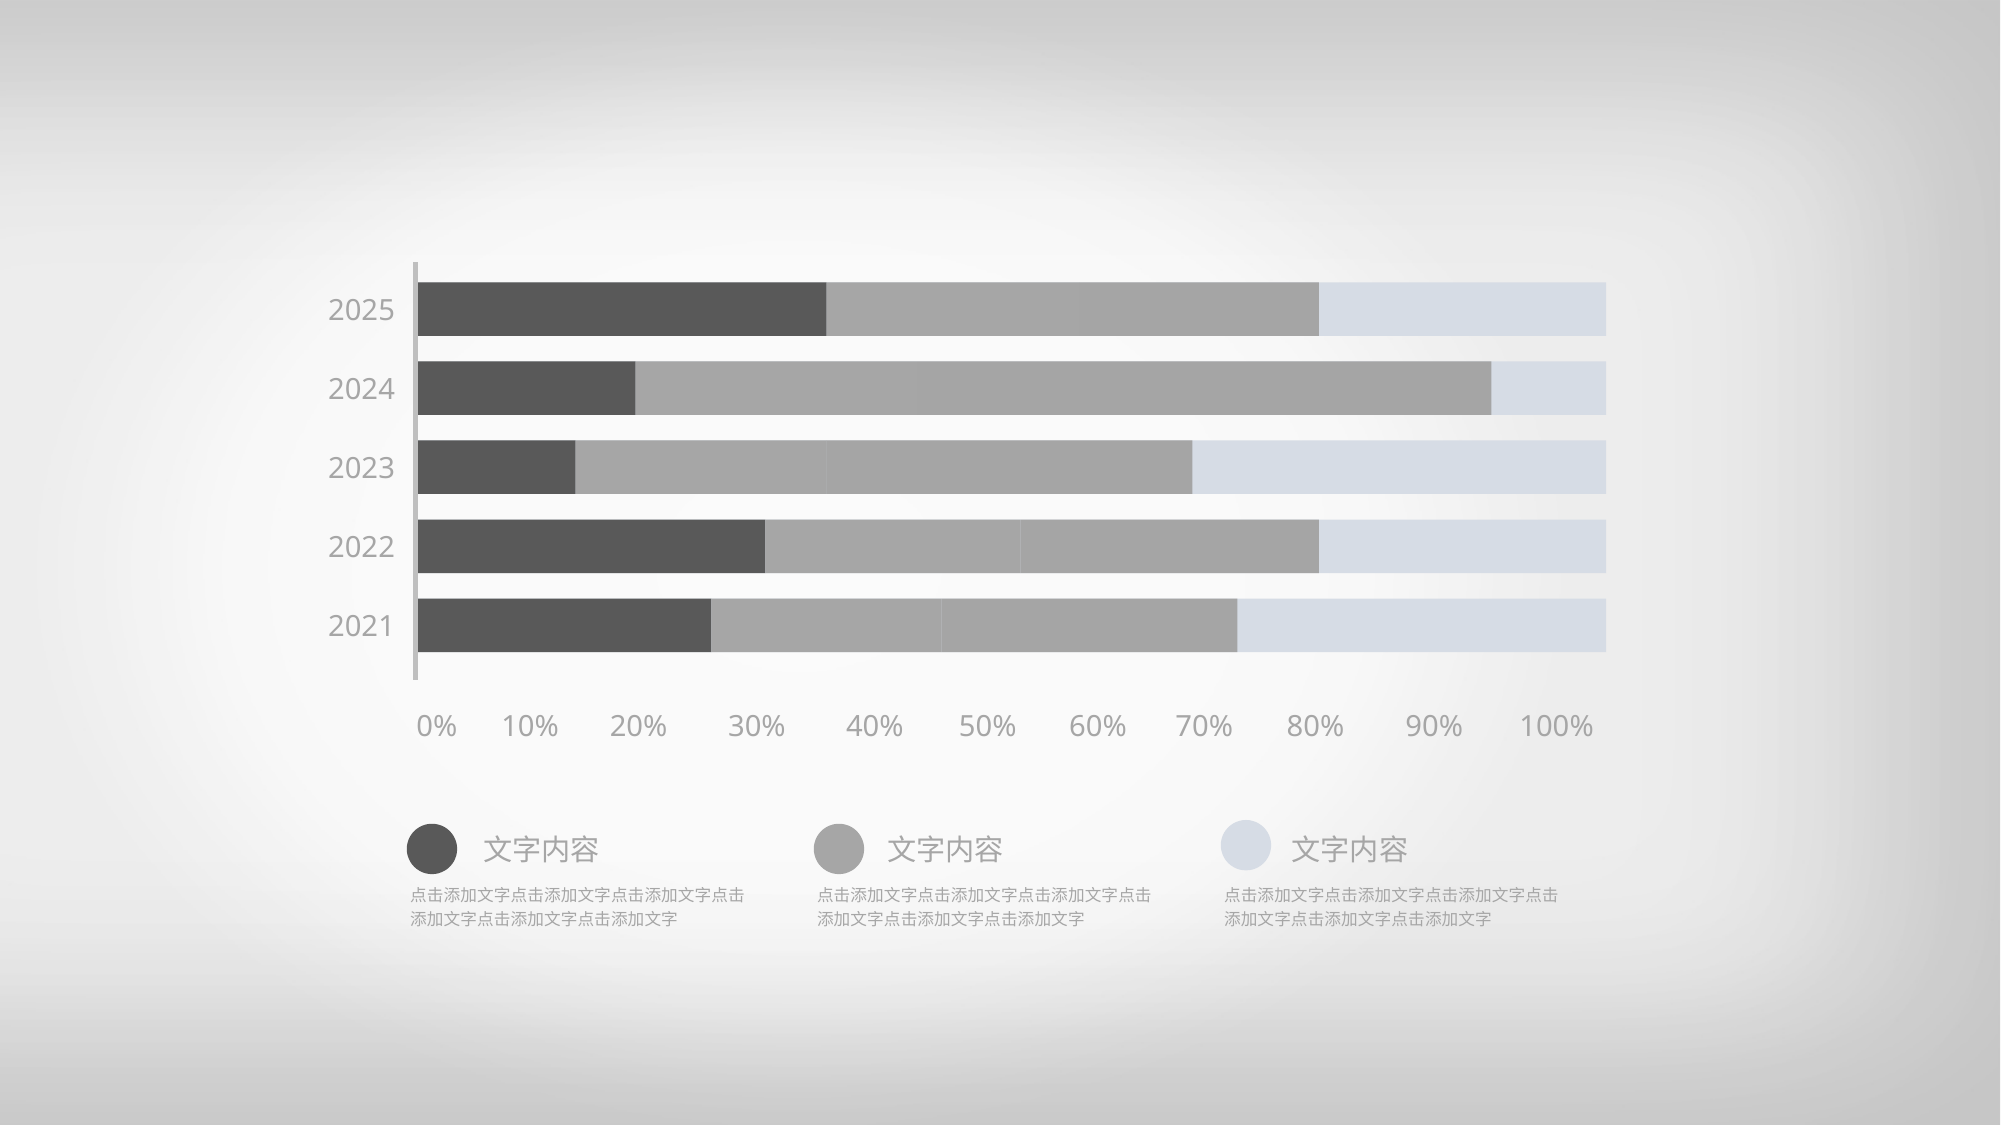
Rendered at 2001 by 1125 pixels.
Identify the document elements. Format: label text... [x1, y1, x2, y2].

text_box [311, 262, 1612, 751]
text_box 文字内容 [872, 816, 1020, 873]
text_box [812, 822, 866, 873]
text_box 文字内容 [468, 816, 616, 873]
text_box 点击添加文字点击添加文字点击添加文字点击添加文字点击添加文字点击添加文字 [1209, 873, 1578, 936]
text_box 点击添加文字点击添加文字点击添加文字点击添加文字点击添加文字点击添加文字 [395, 873, 764, 936]
text_box [1219, 818, 1273, 872]
text_box [405, 822, 459, 873]
picture [0, 0, 2001, 1125]
text_box 文字内容 [1276, 816, 1424, 873]
text_box 点击添加文字点击添加文字点击添加文字点击添加文字点击添加文字点击添加文字 [802, 873, 1171, 936]
